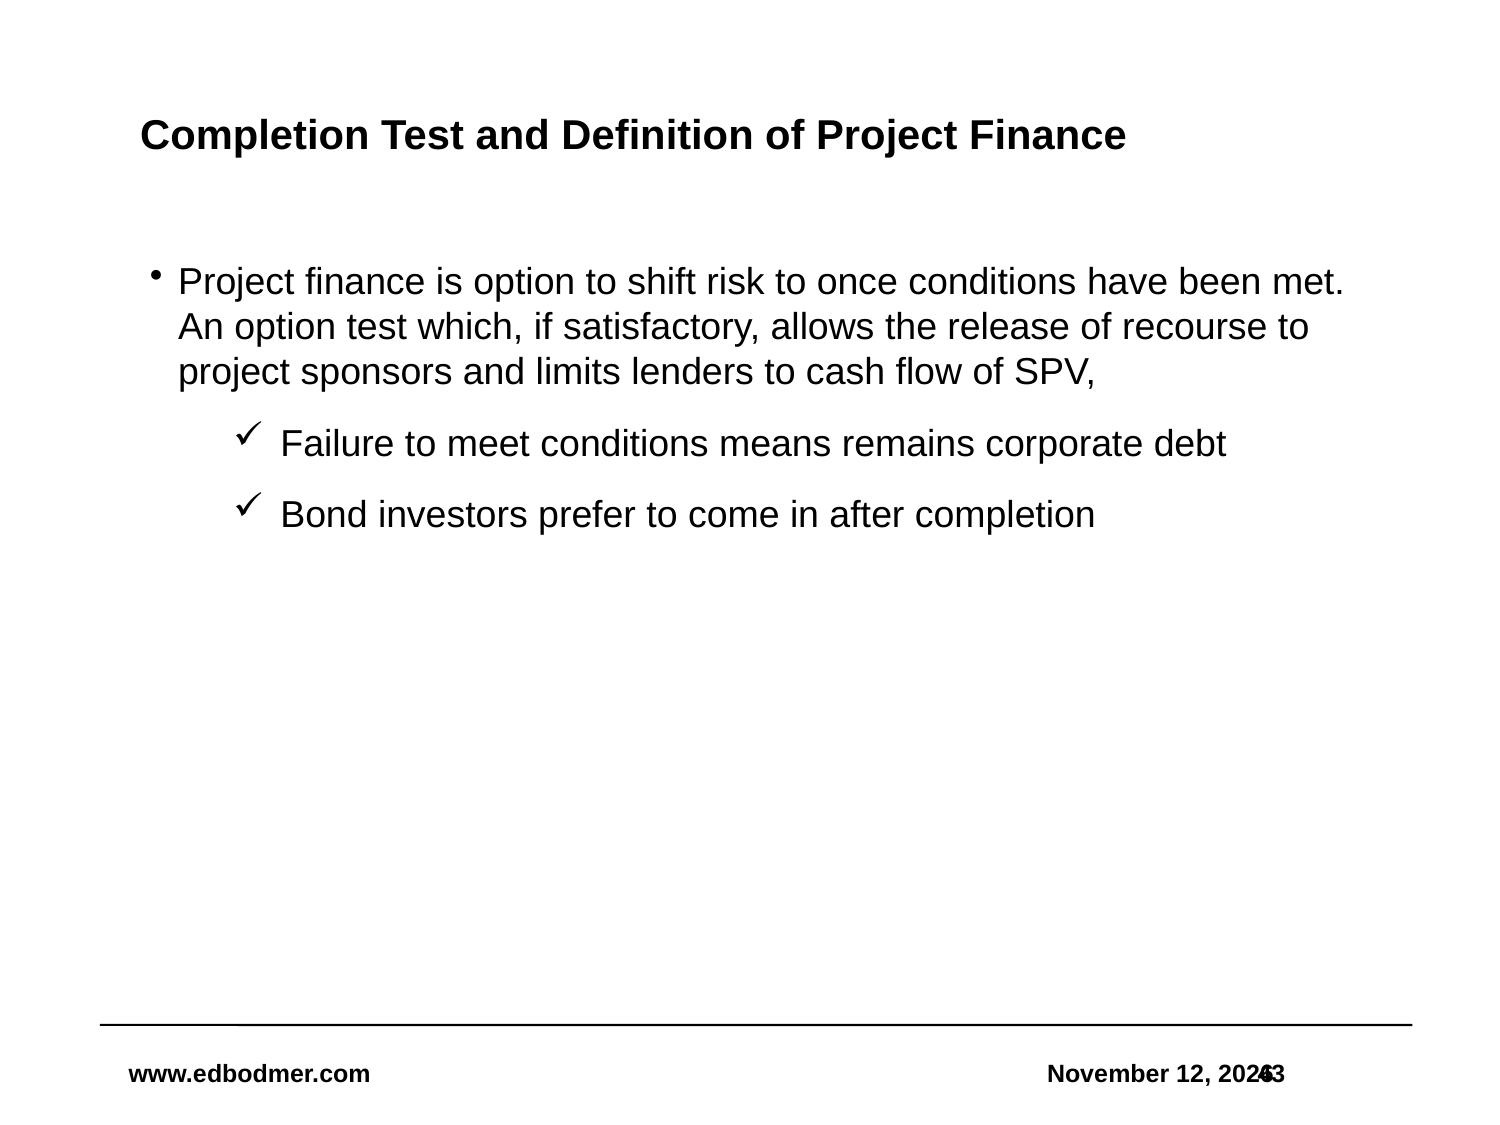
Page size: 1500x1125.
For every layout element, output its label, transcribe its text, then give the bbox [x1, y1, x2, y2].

title Completion Test and Definition of Project Finance [124, 99, 1288, 226]
list Project finance is option to shift risk to once conditions have been met. An option test which, if satisfactory, allows the release of recourse to project sponsors and limits lenders to cash flow of SPV, Failure to meet conditions means remains corporate debt Bond investors prefer to come in after completion [124, 249, 1376, 1001]
